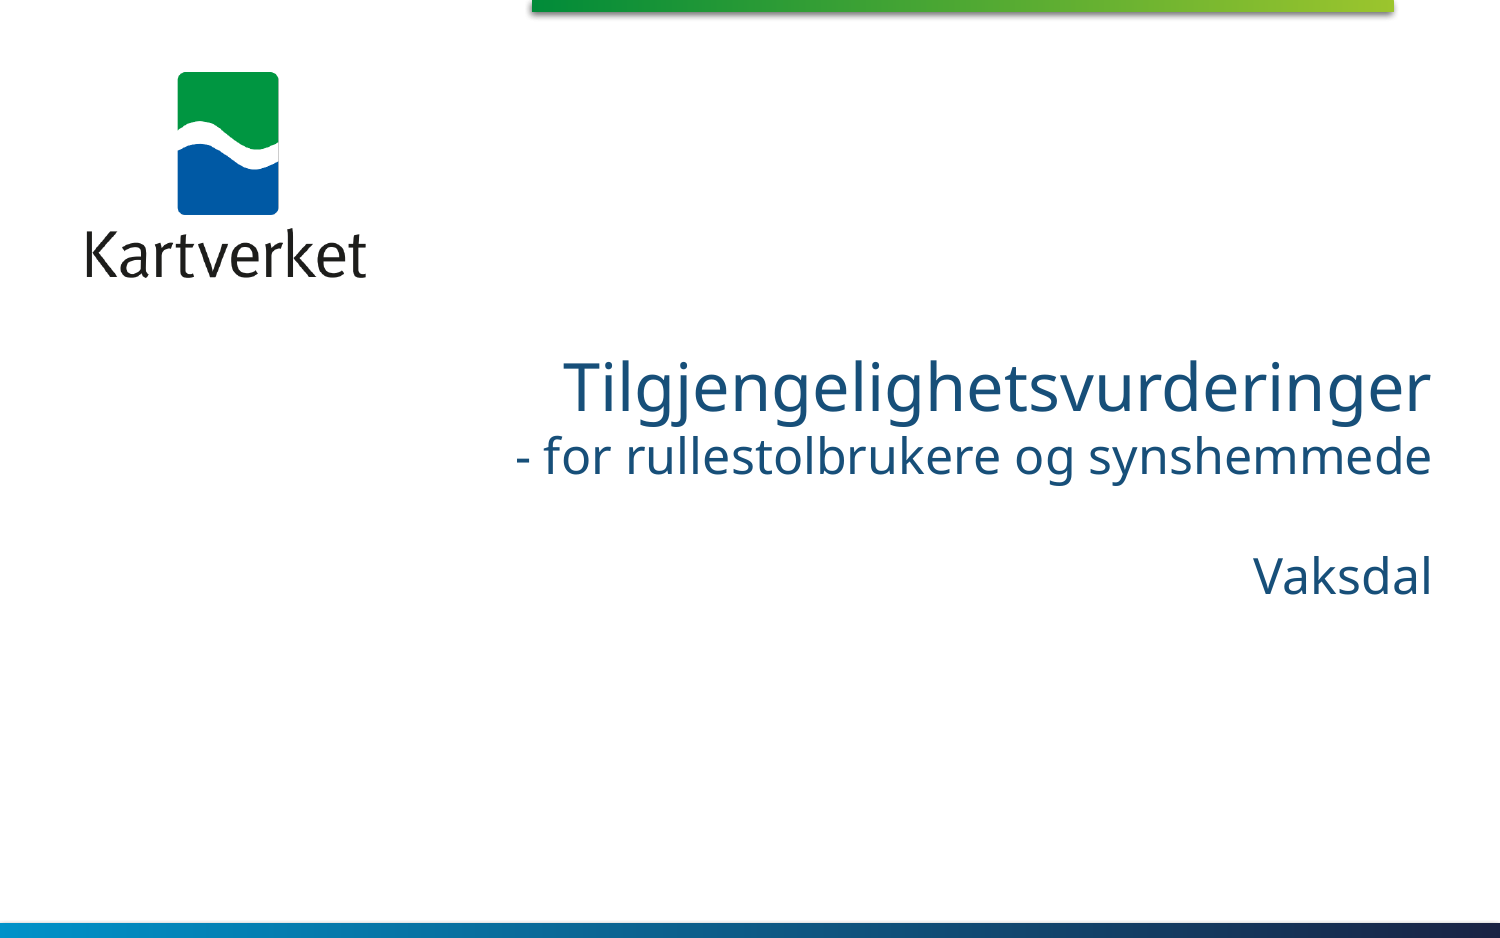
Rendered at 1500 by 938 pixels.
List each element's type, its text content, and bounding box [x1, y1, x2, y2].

text_box Tilgjengelighetsvurderinger - for rullestolbrukere og synshemmede Vaksdal [66, 337, 1449, 613]
